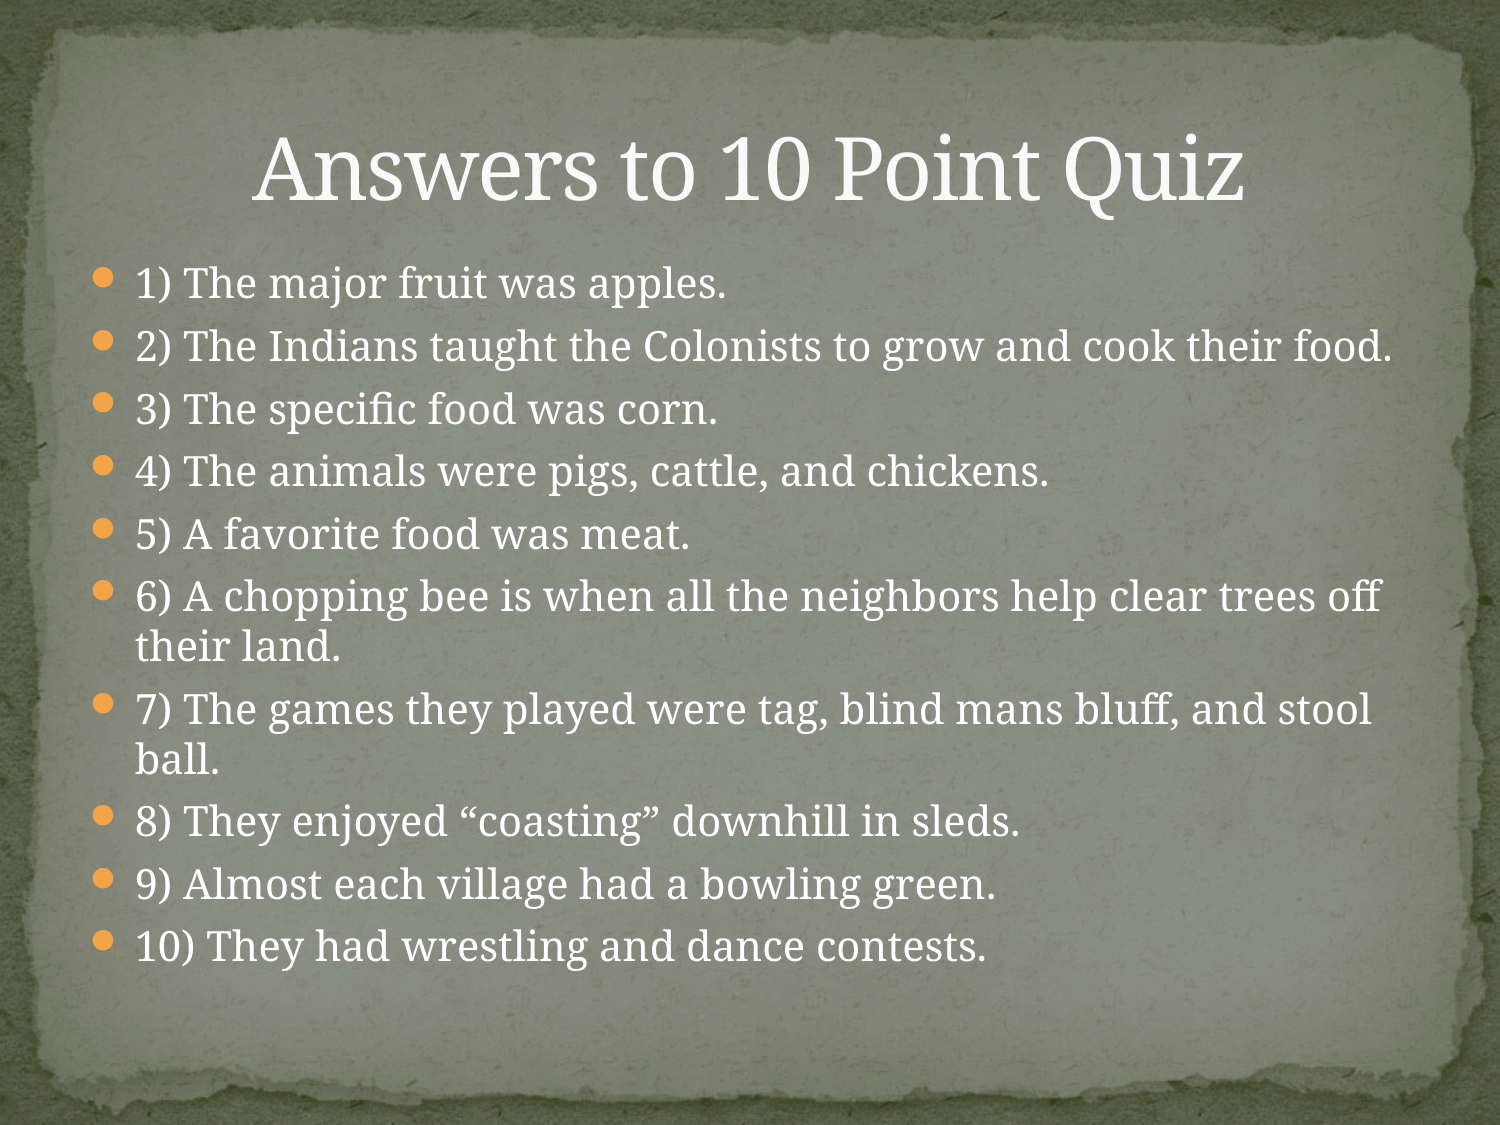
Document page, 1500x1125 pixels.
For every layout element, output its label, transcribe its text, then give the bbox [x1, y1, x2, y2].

list 1) The major fruit was apples. 2) The Indians taught the Colonists to grow and cook their food. 3) The specific food was corn. 4) The animals were pigs, cattle, and chickens. 5) A favorite food was meat. 6) A chopping bee is when all the neighbors help clear trees off their land. 7) The games they played were tag, blind mans bluff, and stool ball. 8) They enjoyed “coasting” downhill in sleds. 9) Almost each village had a bowling green. 10) They had wrestling and dance contests. [75, 249, 1425, 1000]
title Answers to 10 Point Quiz [74, 24, 1425, 225]
